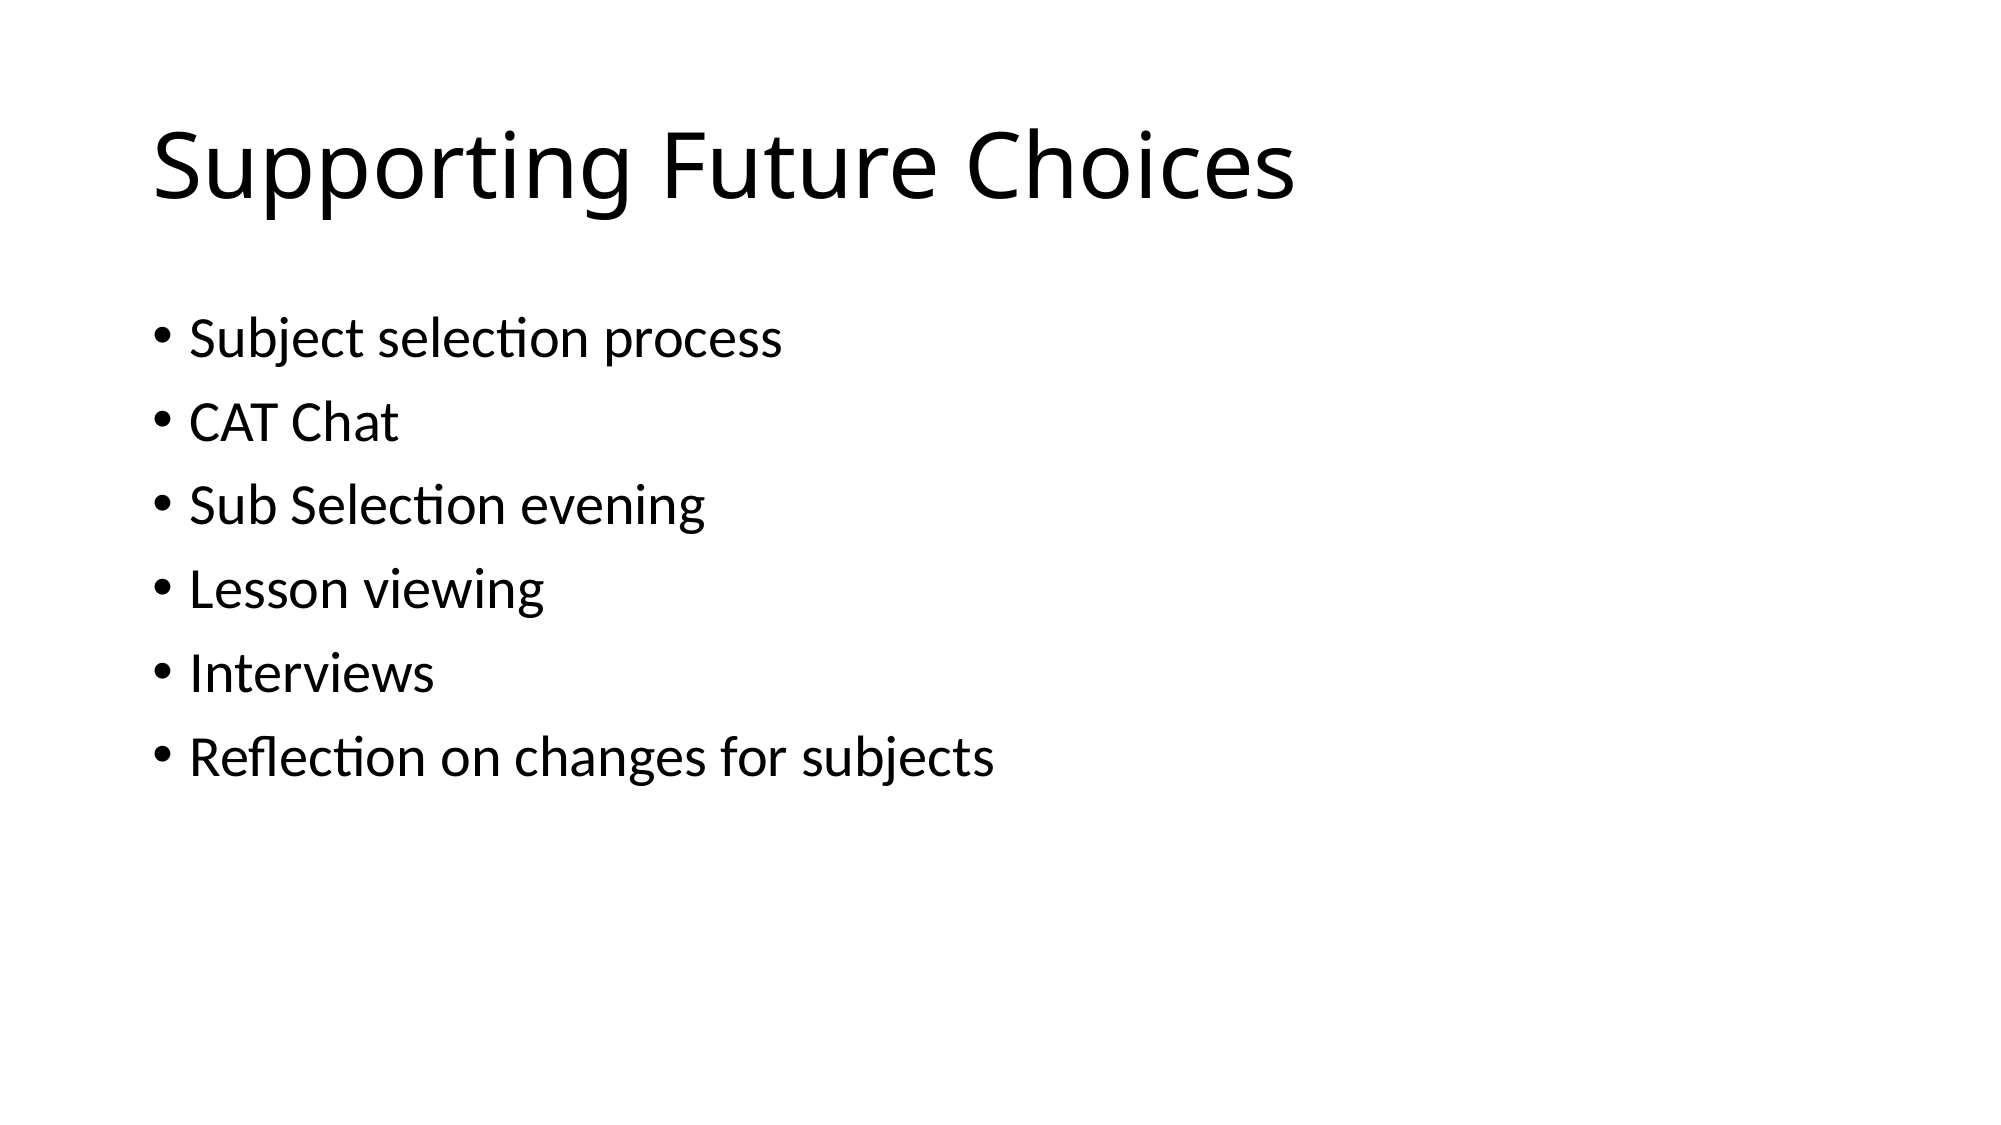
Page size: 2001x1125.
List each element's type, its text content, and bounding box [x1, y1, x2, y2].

list Subject selection process CAT Chat Sub Selection evening Lesson viewing Interviews Reflection on changes for subjects [137, 299, 1863, 1014]
title Supporting Future Choices [137, 59, 1863, 278]
